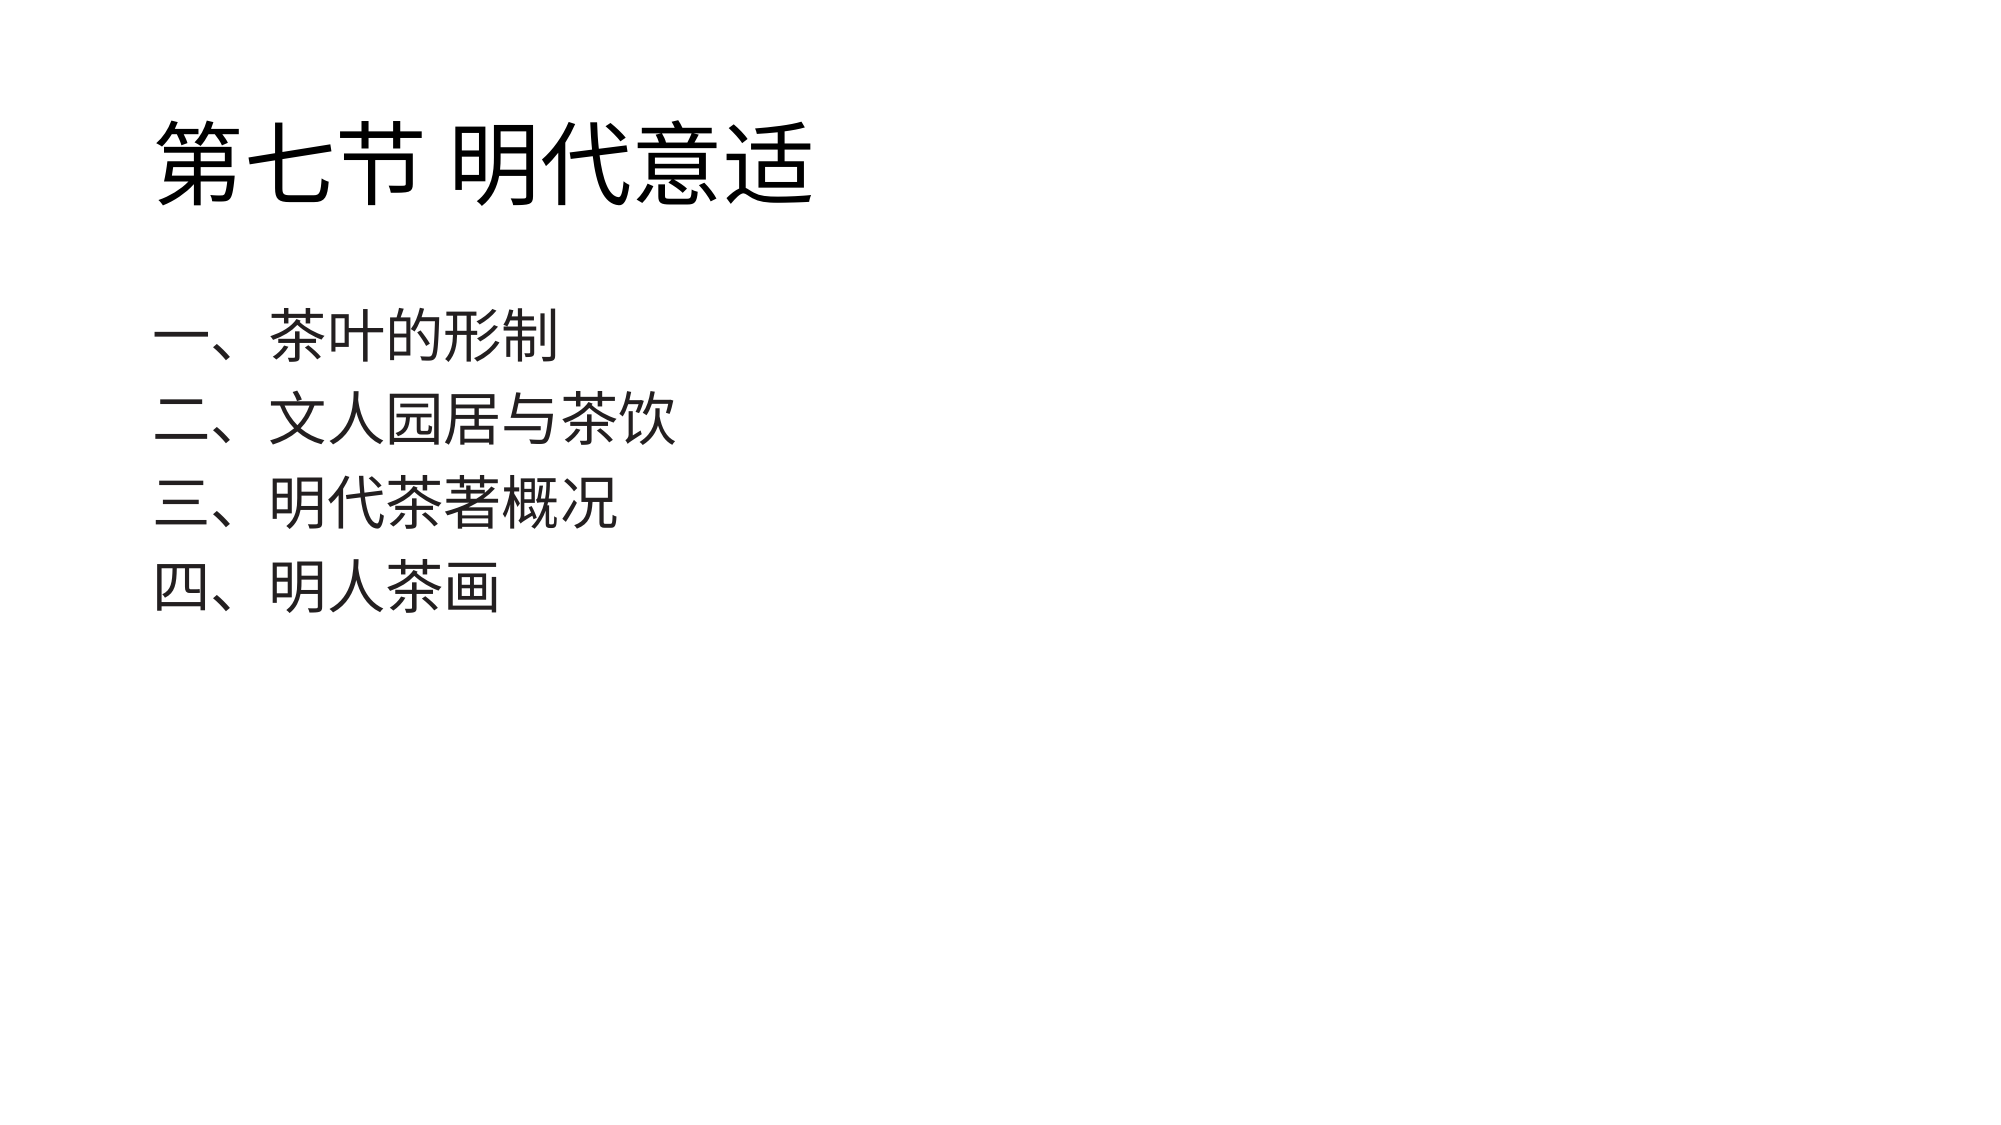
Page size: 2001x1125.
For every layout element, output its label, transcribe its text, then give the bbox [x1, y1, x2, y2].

title 第七节 明代意适 [137, 59, 1863, 278]
list 一、茶叶的形制 二、文人园居与茶饮 三、明代茶著概况 四、明人茶画 [137, 299, 1863, 1014]
